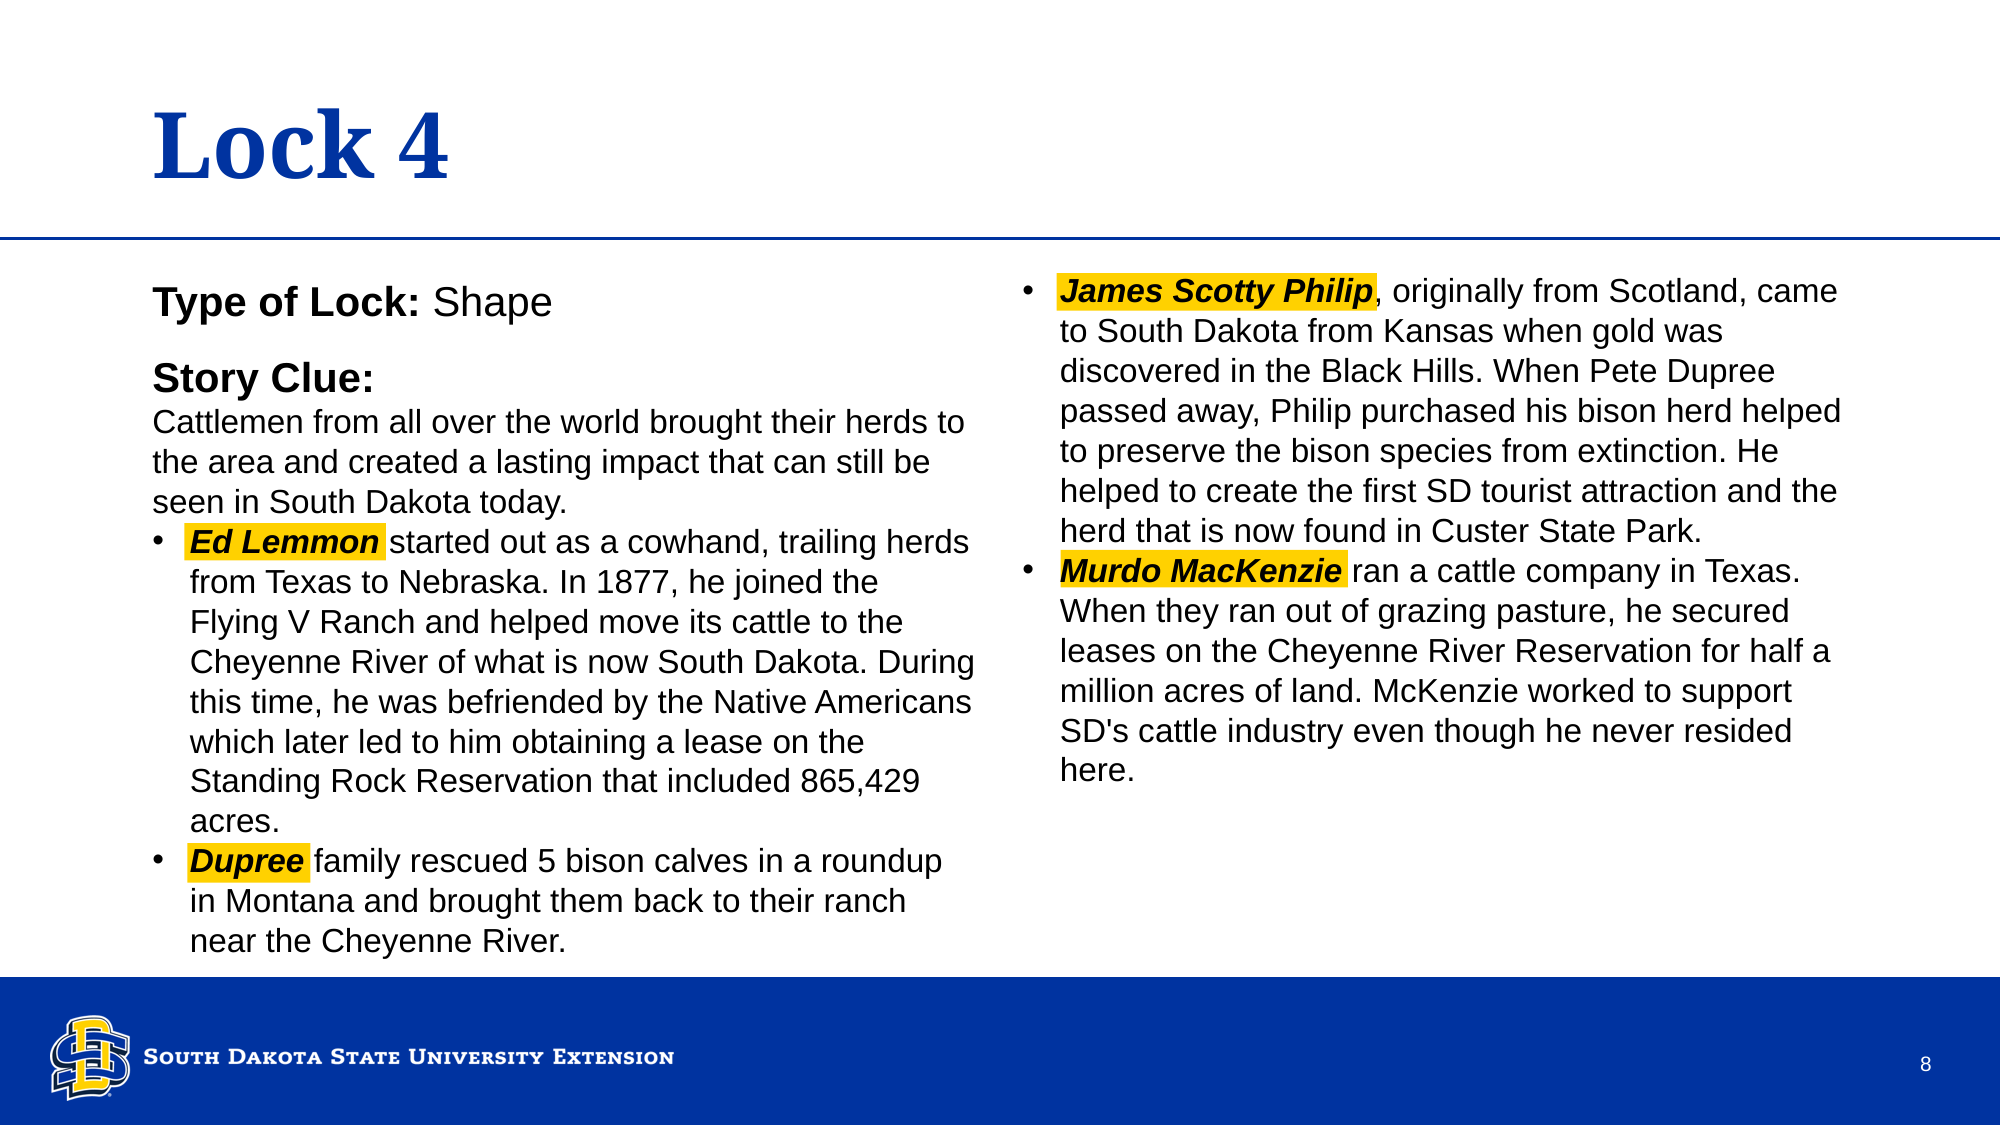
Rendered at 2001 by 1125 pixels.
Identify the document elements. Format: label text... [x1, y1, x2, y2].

picture [50, 1015, 674, 1101]
title Lock 4 – 1 [137, 59, 1863, 239]
list Type of Lock: Shape Story Clue: Cattlemen from all over the world brought their herds to the area and created a lasting impact that can still be seen in South Dakota today. Ed Lemmon started out as a cowhand, trailing herds from Texas to Nebraska. In 1877, he joined the Flying V Ranch and helped move its cattle to the Cheyenne River of what is now South Dakota. During this time, he was befriended by the Native Americans which later led to him obtaining a lease on the Standing Rock Reservation that included 865,429 acres. Dupree family rescued 5 bison calves in a roundup in Montana and brought them back to their ranch near the Cheyenne River. James Scotty Philip, originally from Scotland, came to South Dakota from Kansas when gold was discovered in the Black Hills. When Pete Dupree passed away, Philip purchased his bison herd helped to preserve the bison species from extinction. He helped to create the first SD tourist attraction and the herd that is now found in Custer State Park. Murdo MacKenzie ran a cattle company in Texas. When they ran out of grazing pasture, he secured leases on the Cheyenne River Reservation for half a million acres of land. McKenzie worked to support SD's cattle industry even though he never resided here. [137, 262, 1863, 977]
